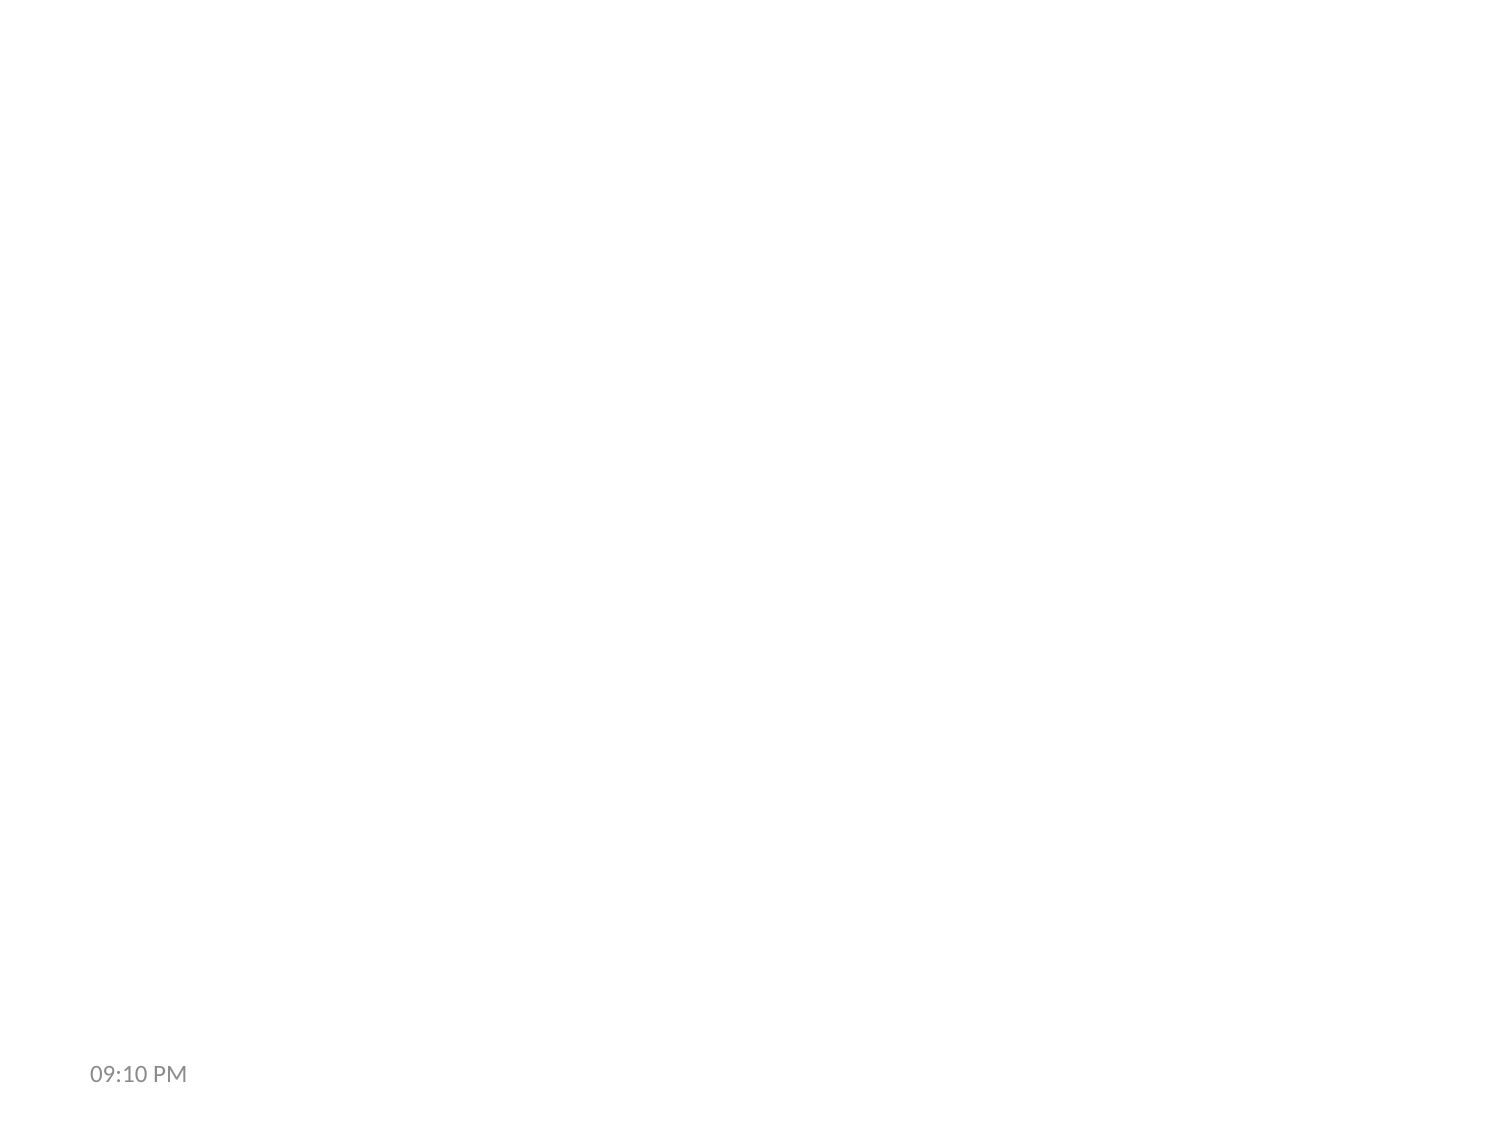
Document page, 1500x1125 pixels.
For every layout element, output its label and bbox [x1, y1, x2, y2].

slide_number [75, 1042, 425, 1103]
